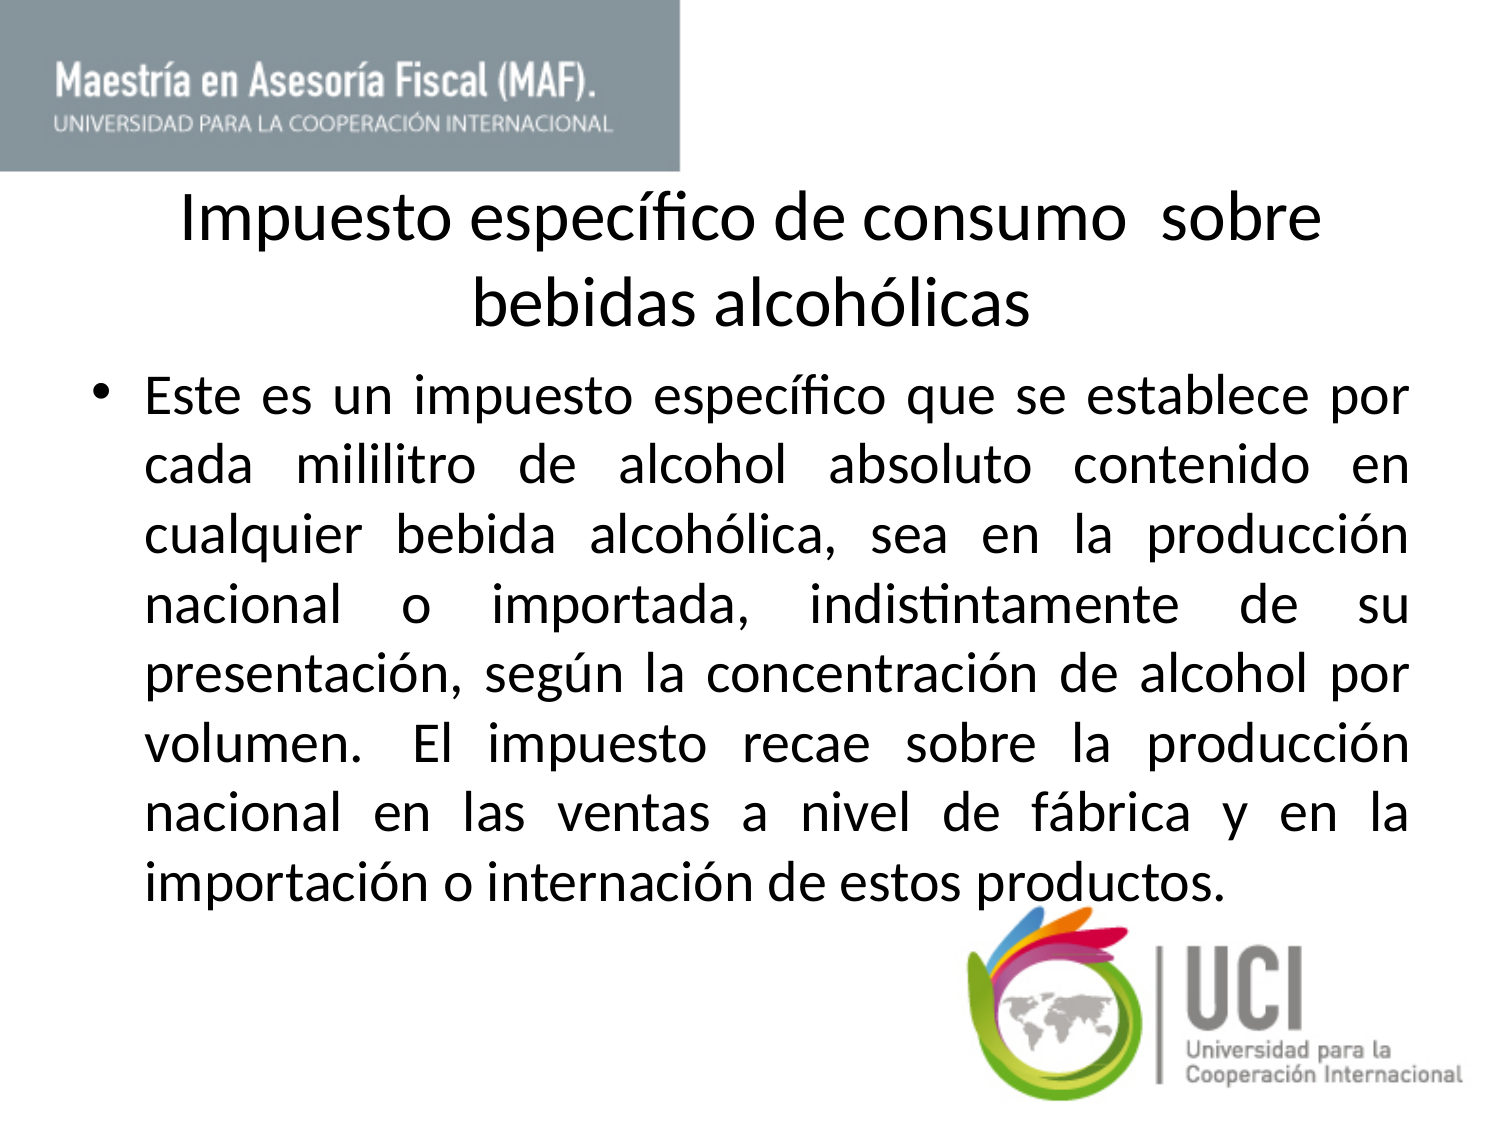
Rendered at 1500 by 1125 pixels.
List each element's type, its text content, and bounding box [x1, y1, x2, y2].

title Impuesto específico de consumo sobre bebidas alcohólicas [76, 160, 1427, 348]
picture [0, 0, 1500, 1125]
list Este es un impuesto específico que se establece por cada mililitro de alcohol absoluto contenido en cualquier bebida alcohólica, sea en la producción nacional o importada, indistintamente de su presentación, según la concentración de alcohol por volumen. El impuesto recae sobre la producción nacional en las ventas a nivel de fábrica y en la importación o internación de estos productos. [76, 348, 1427, 928]
